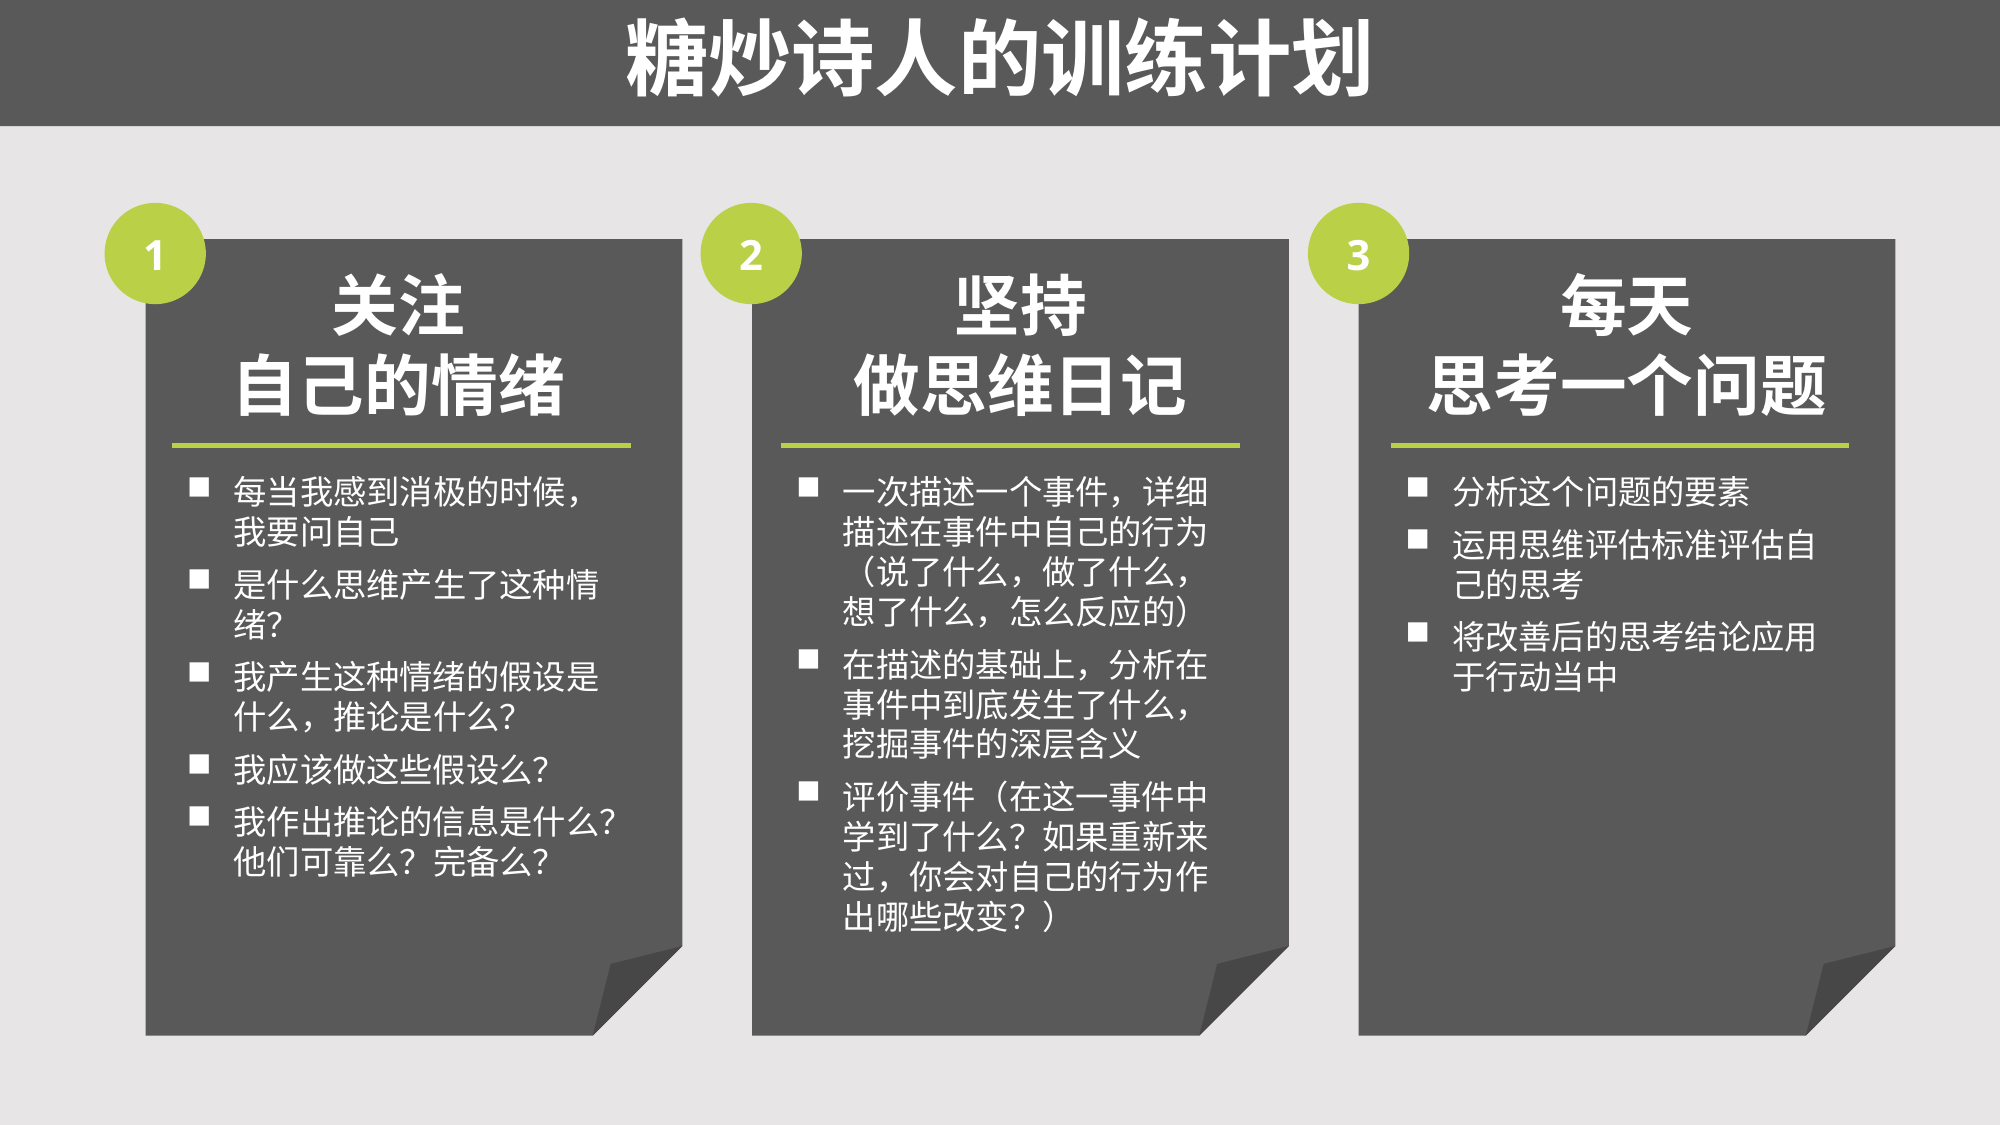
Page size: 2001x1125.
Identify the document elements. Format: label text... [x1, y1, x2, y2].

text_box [104, 202, 1896, 1036]
text_box [0, 0, 2000, 127]
text_box 糖炒诗人的训练计划 [423, 8, 1577, 115]
